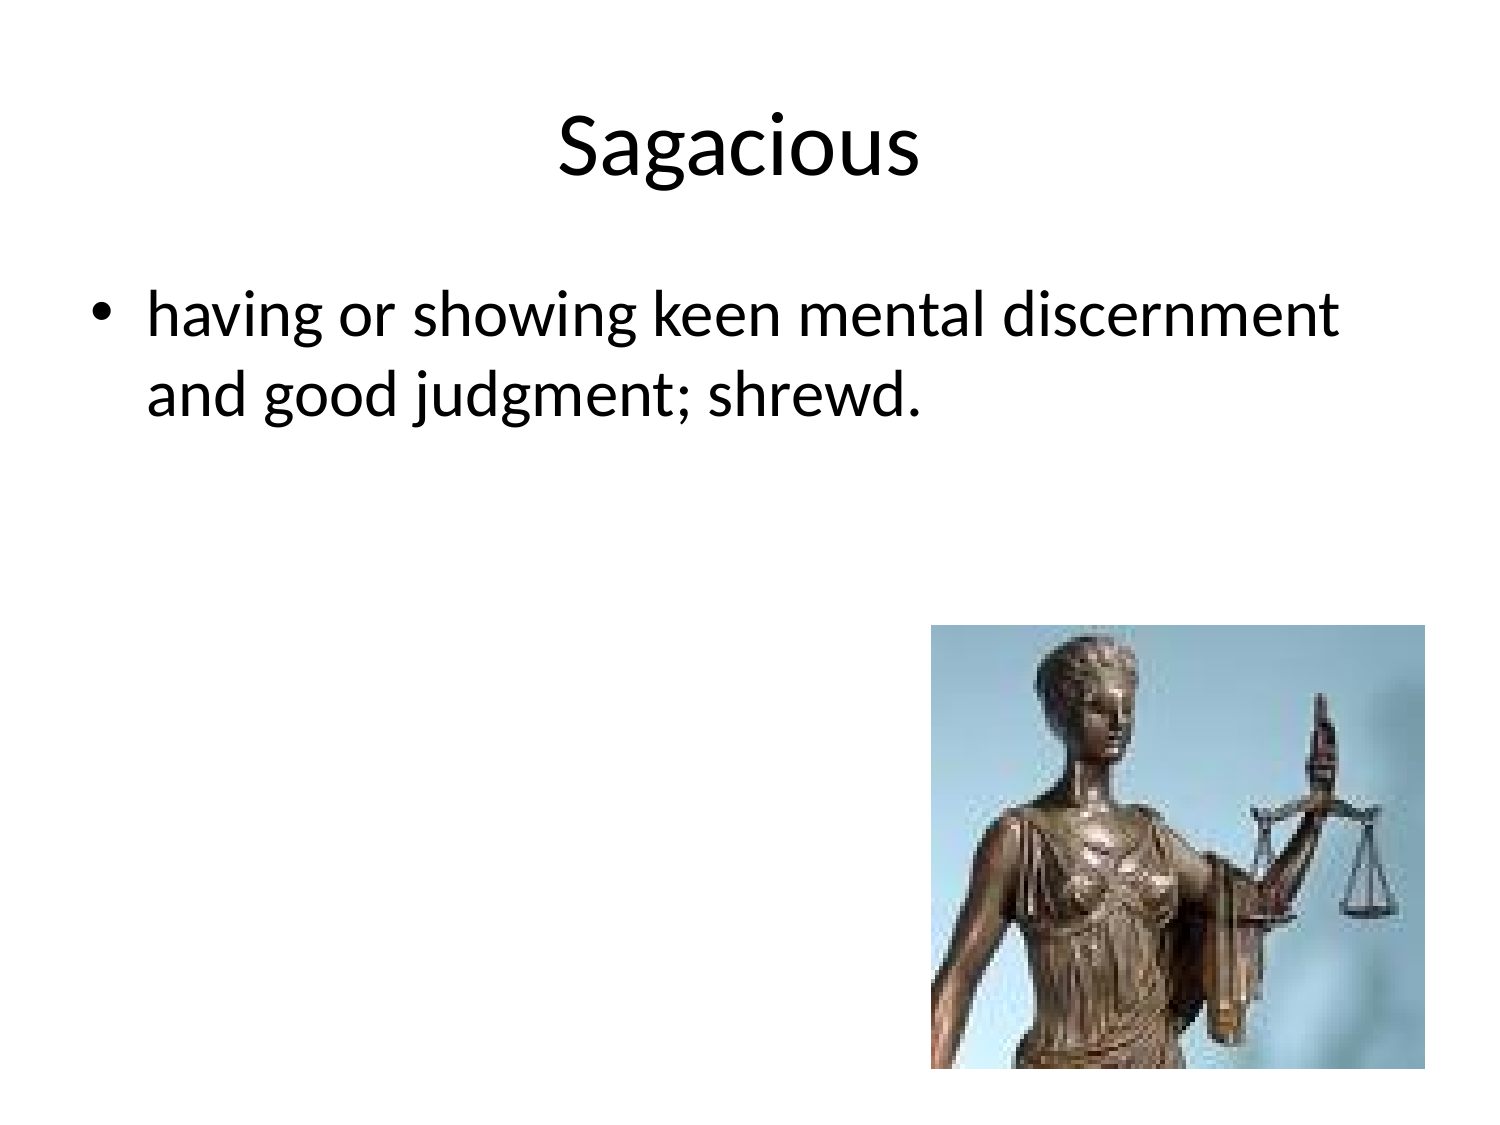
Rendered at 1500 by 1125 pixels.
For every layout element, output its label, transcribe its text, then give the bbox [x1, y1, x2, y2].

list having or showing keen mental discernment and good judgment; shrewd. [75, 262, 1425, 1005]
title Sagacious [75, 45, 1425, 233]
picture [930, 625, 1426, 1069]
